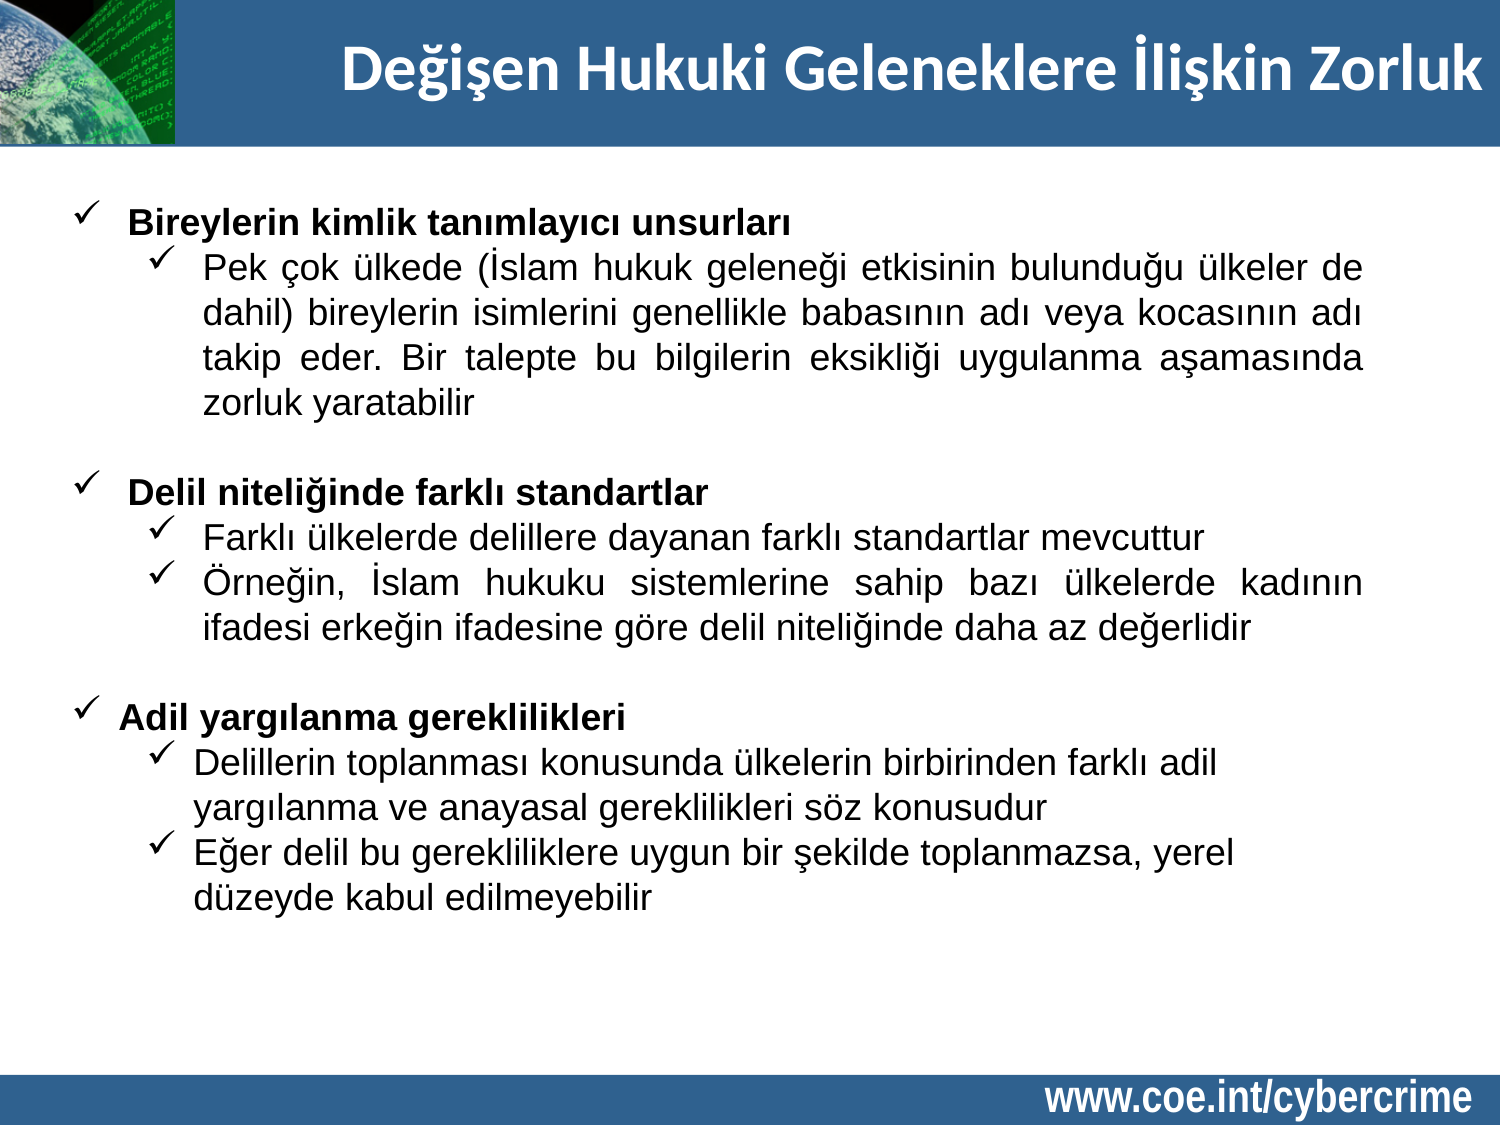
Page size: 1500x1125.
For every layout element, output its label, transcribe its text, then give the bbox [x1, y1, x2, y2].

text_box [0, 1073, 1030, 1125]
text_box Bireylerin kimlik tanımlayıcı unsurları Pek çok ülkede (İslam hukuk geleneği etkisinin bulunduğu ülkeler de dahil) bireylerin isimlerini genellikle babasının adı veya kocasının adı takip eder. Bir talepte bu bilgilerin eksikliği uygulanma aşamasında zorluk yaratabilir Delil niteliğinde farklı standartlar Farklı ülkelerde delillere dayanan farklı standartlar mevcuttur Örneğin, İslam hukuku sistemlerine sahip bazı ülkelerde kadının ifadesi erkeğin ifadesine göre delil niteliğinde daha az değerlidir Adil yargılanma gereklilikleri Delillerin toplanması konusunda ülkelerin birbirinden farklı adil yargılanma ve anayasal gereklilikleri söz konusudur Eğer delil bu gerekliliklere uygun bir şekilde toplanmazsa, yerel düzeyde kabul edilmeyebilir [56, 190, 1379, 981]
picture [0, 0, 175, 144]
text_box Değişen Hukuki Geleneklere İlişkin Zorluk [177, 0, 1500, 149]
text_box www.coe.int/cybercrime [1030, 1059, 1500, 1125]
